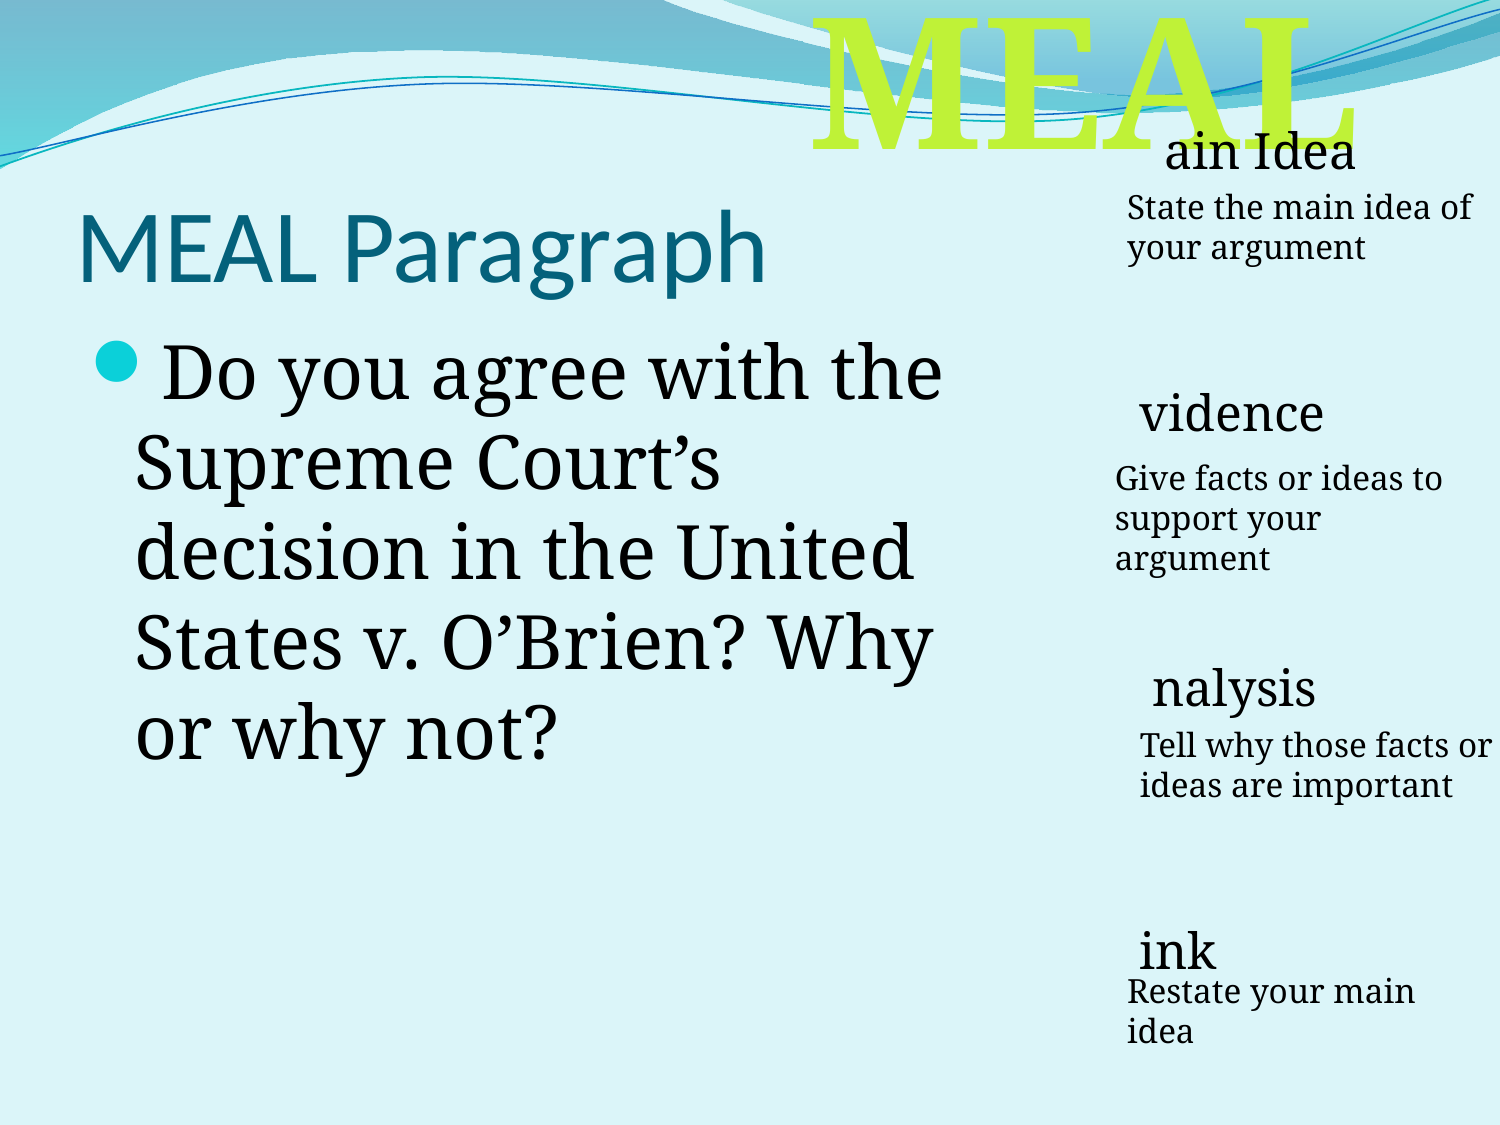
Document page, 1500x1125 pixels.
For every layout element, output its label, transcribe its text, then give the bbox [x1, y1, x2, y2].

list Do you agree with the Supreme Court’s decision in the United States v. O’Brien? Why or why not? [75, 317, 963, 1038]
text_box State the main idea of your argument [1112, 178, 1500, 274]
text_box MEAL [793, 0, 1376, 194]
text_box vidence [1124, 374, 1350, 449]
text_box ink [1124, 911, 1350, 962]
title MEAL Paragraph [75, 115, 1425, 303]
text_box Give facts or ideas to support your argument [1099, 449, 1488, 585]
text_box Restate your main idea [1112, 962, 1500, 1057]
text_box Tell why those facts or ideas are important [1124, 716, 1500, 812]
text_box ain Idea [1149, 112, 1375, 178]
text_box nalysis [1137, 649, 1363, 716]
